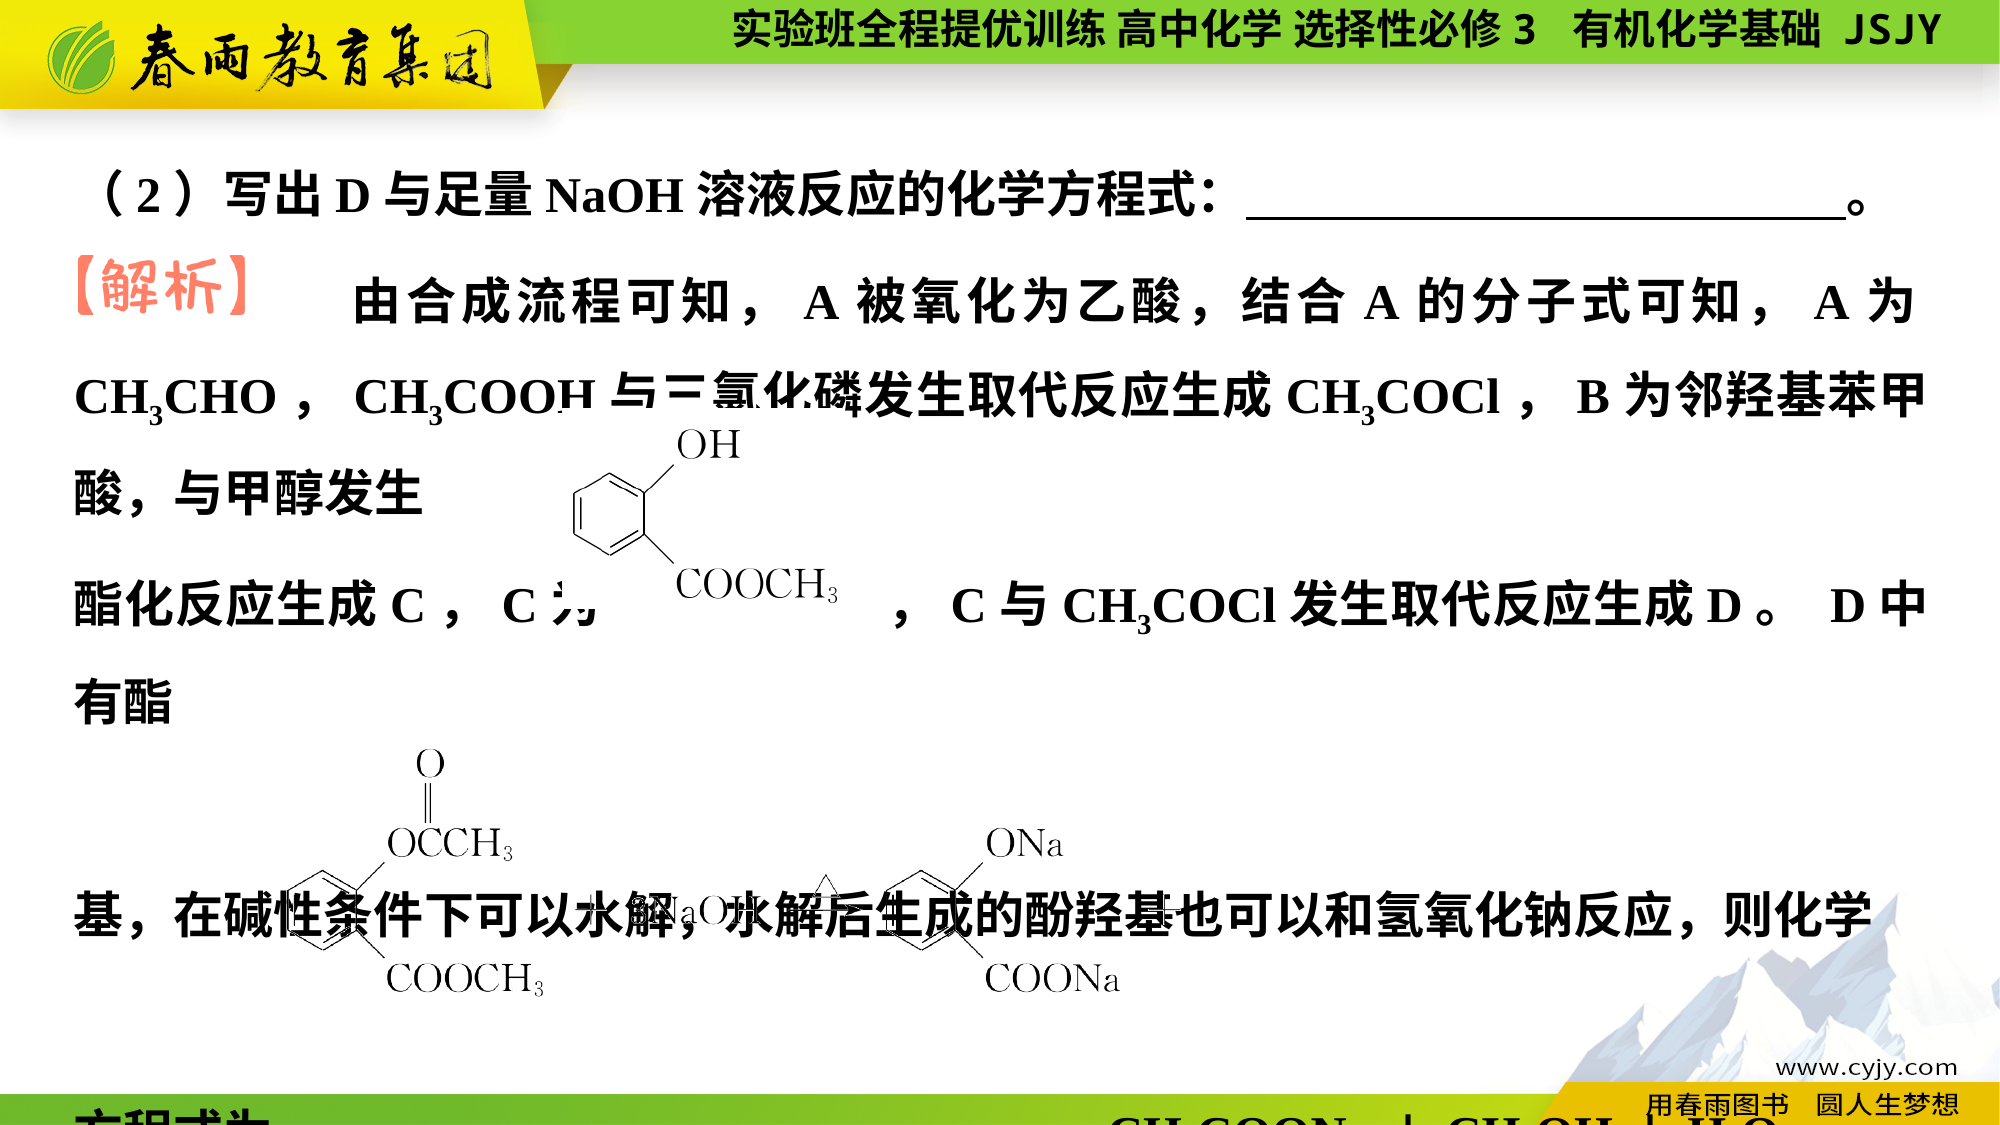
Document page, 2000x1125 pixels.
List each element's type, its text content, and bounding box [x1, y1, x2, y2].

picture [78, 255, 245, 315]
picture [562, 408, 842, 609]
list （2）写出D与足量NaOH溶液反应的化学方程式： 。 [59, 125, 1944, 220]
picture [0, 0, 2000, 1125]
text_box 由合成流程可知，A被氧化为乙酸，结合A的分子式可知，A为CH3CHO，CH3COOH与三氯化磷发生取代反应生成CH3COCl，B为邻羟基苯甲酸，与甲醇发生 酯化反应生成C，C为 ，C与CH3COCl发生取代反应生成D。 D中有酯 基，在碱性条件下可以水解，水解后生成的酚羟基也可以和氢氧化钠反应，则化学 方程式为 CH3COONa＋CH3OH＋H2O。 [59, 231, 1944, 1125]
picture [267, 737, 1224, 1011]
